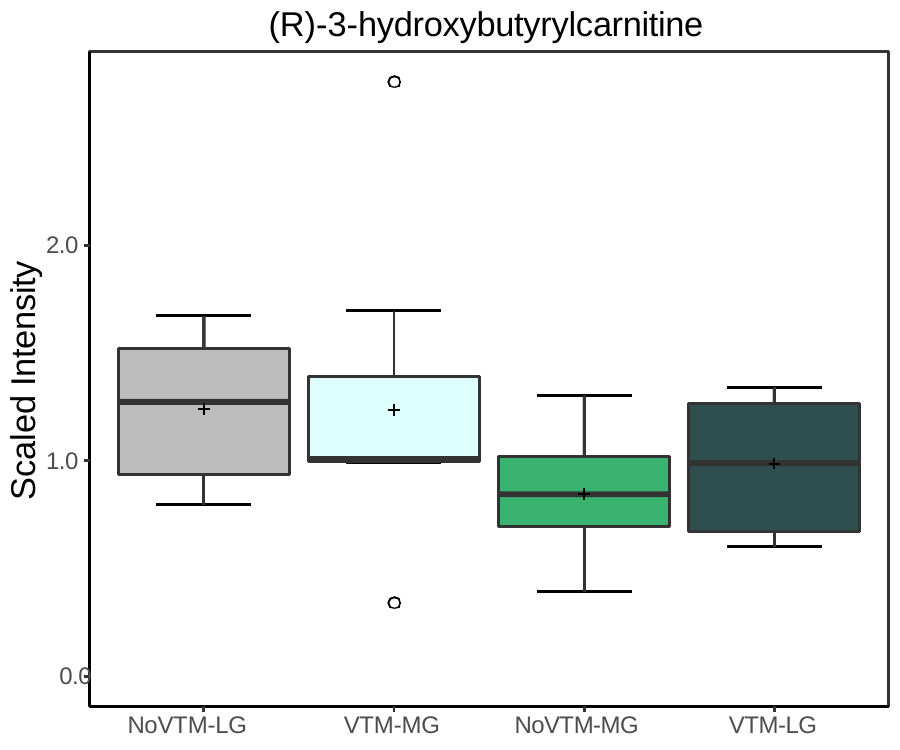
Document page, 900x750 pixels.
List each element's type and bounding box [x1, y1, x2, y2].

slide_number [125, 713, 257, 750]
footer [57, 661, 95, 750]
text_box [1, 227, 82, 503]
text_box [83, 50, 891, 738]
text_box [266, 0, 712, 44]
